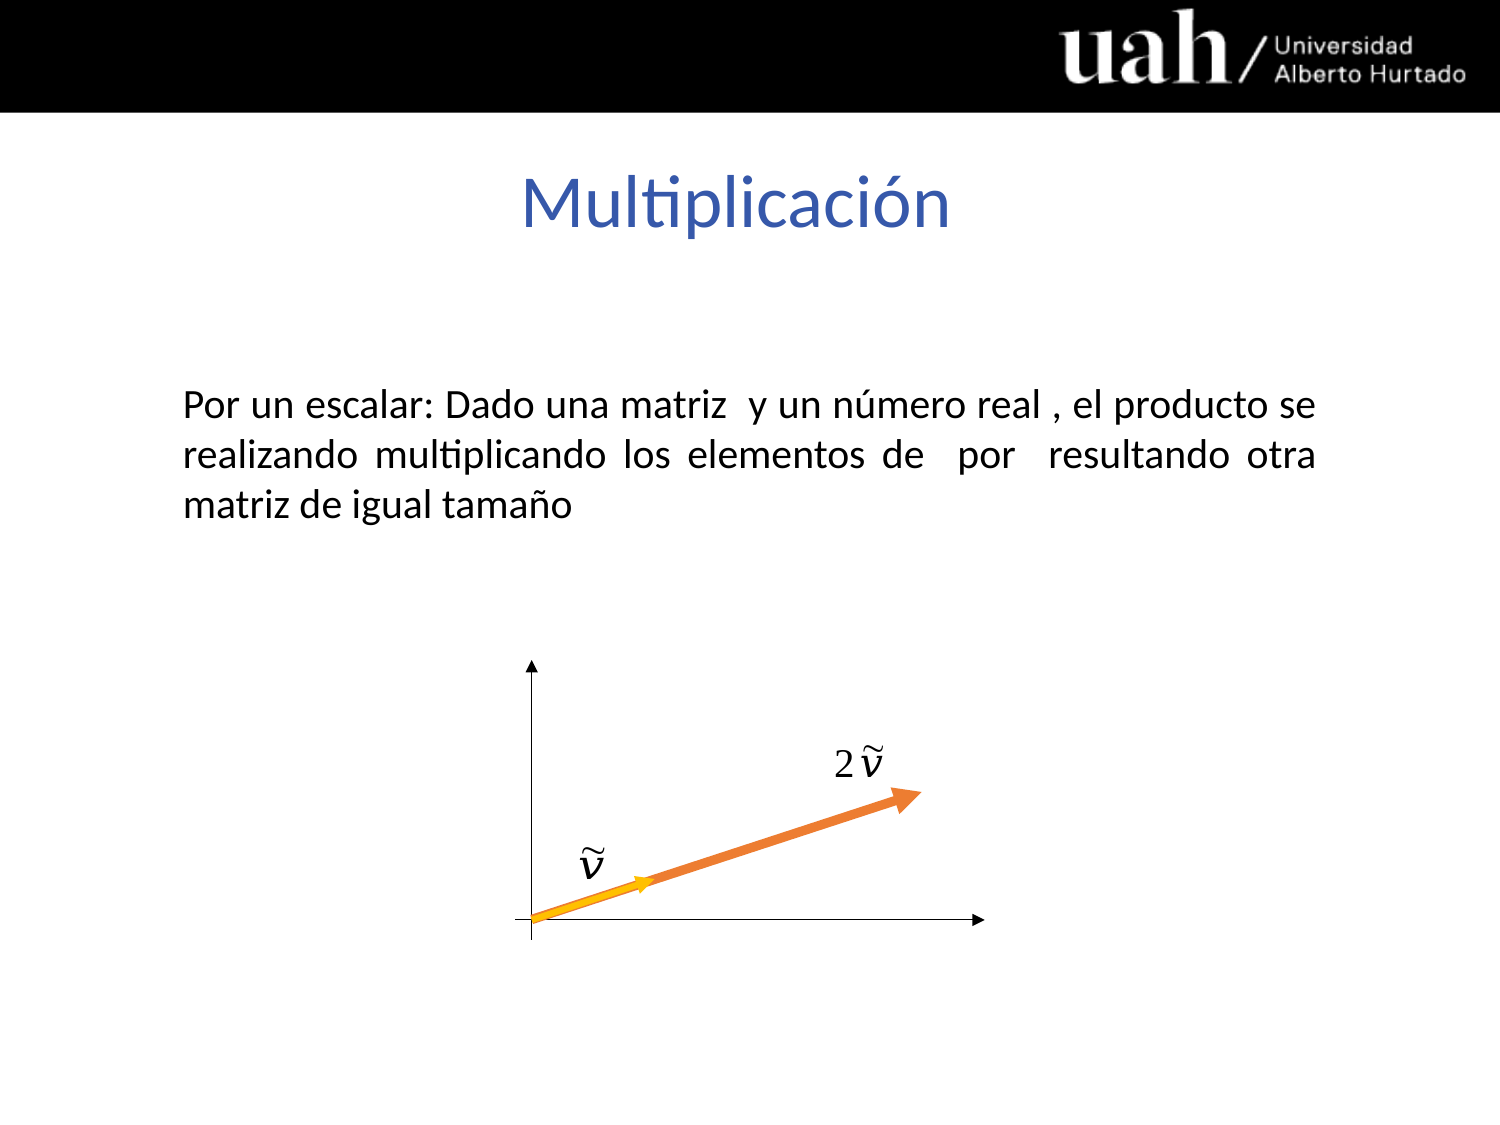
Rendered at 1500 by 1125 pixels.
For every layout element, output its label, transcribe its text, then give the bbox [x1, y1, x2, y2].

text_box [0, 0, 1500, 114]
picture [1057, 0, 1468, 94]
text_box Multiplicación [361, 145, 1112, 250]
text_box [531, 791, 922, 920]
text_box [531, 878, 655, 920]
